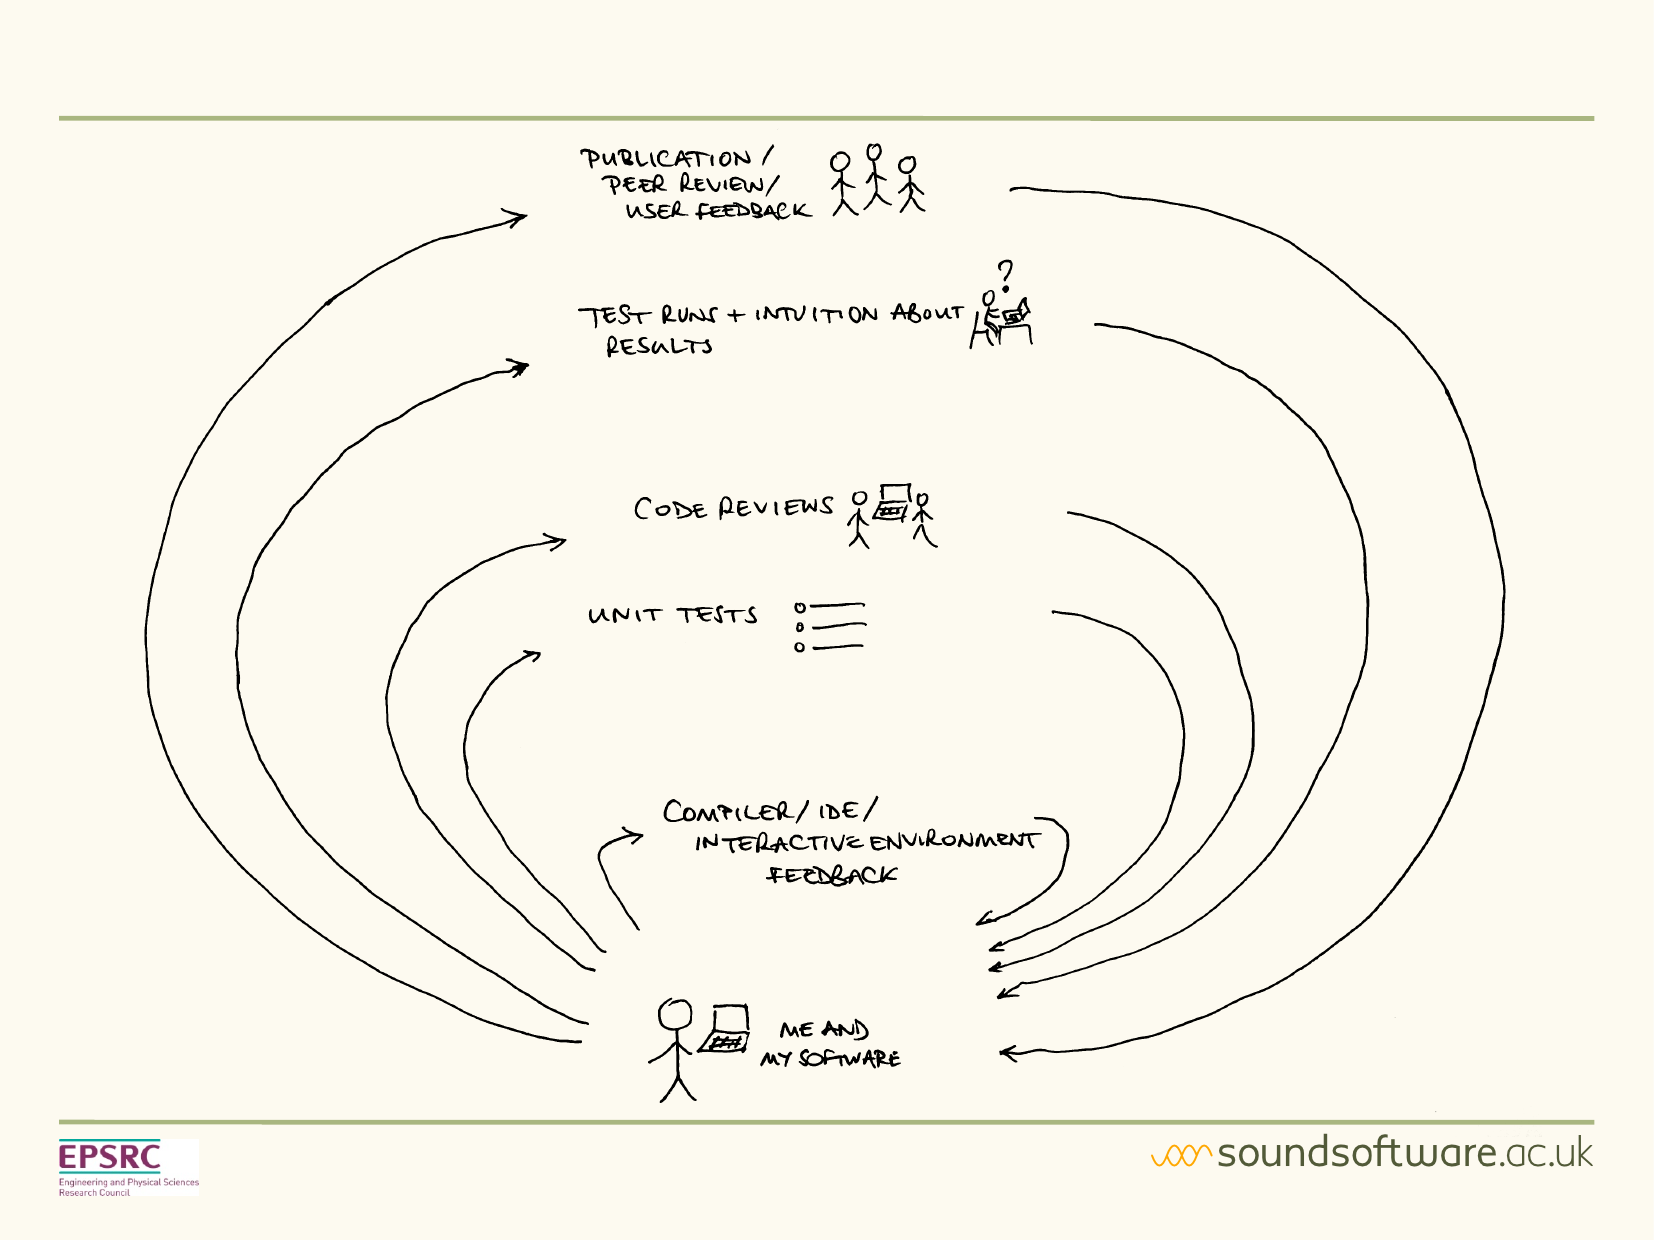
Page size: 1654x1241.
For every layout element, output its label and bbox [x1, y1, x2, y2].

picture [108, 117, 1593, 1167]
picture [59, 1139, 199, 1196]
